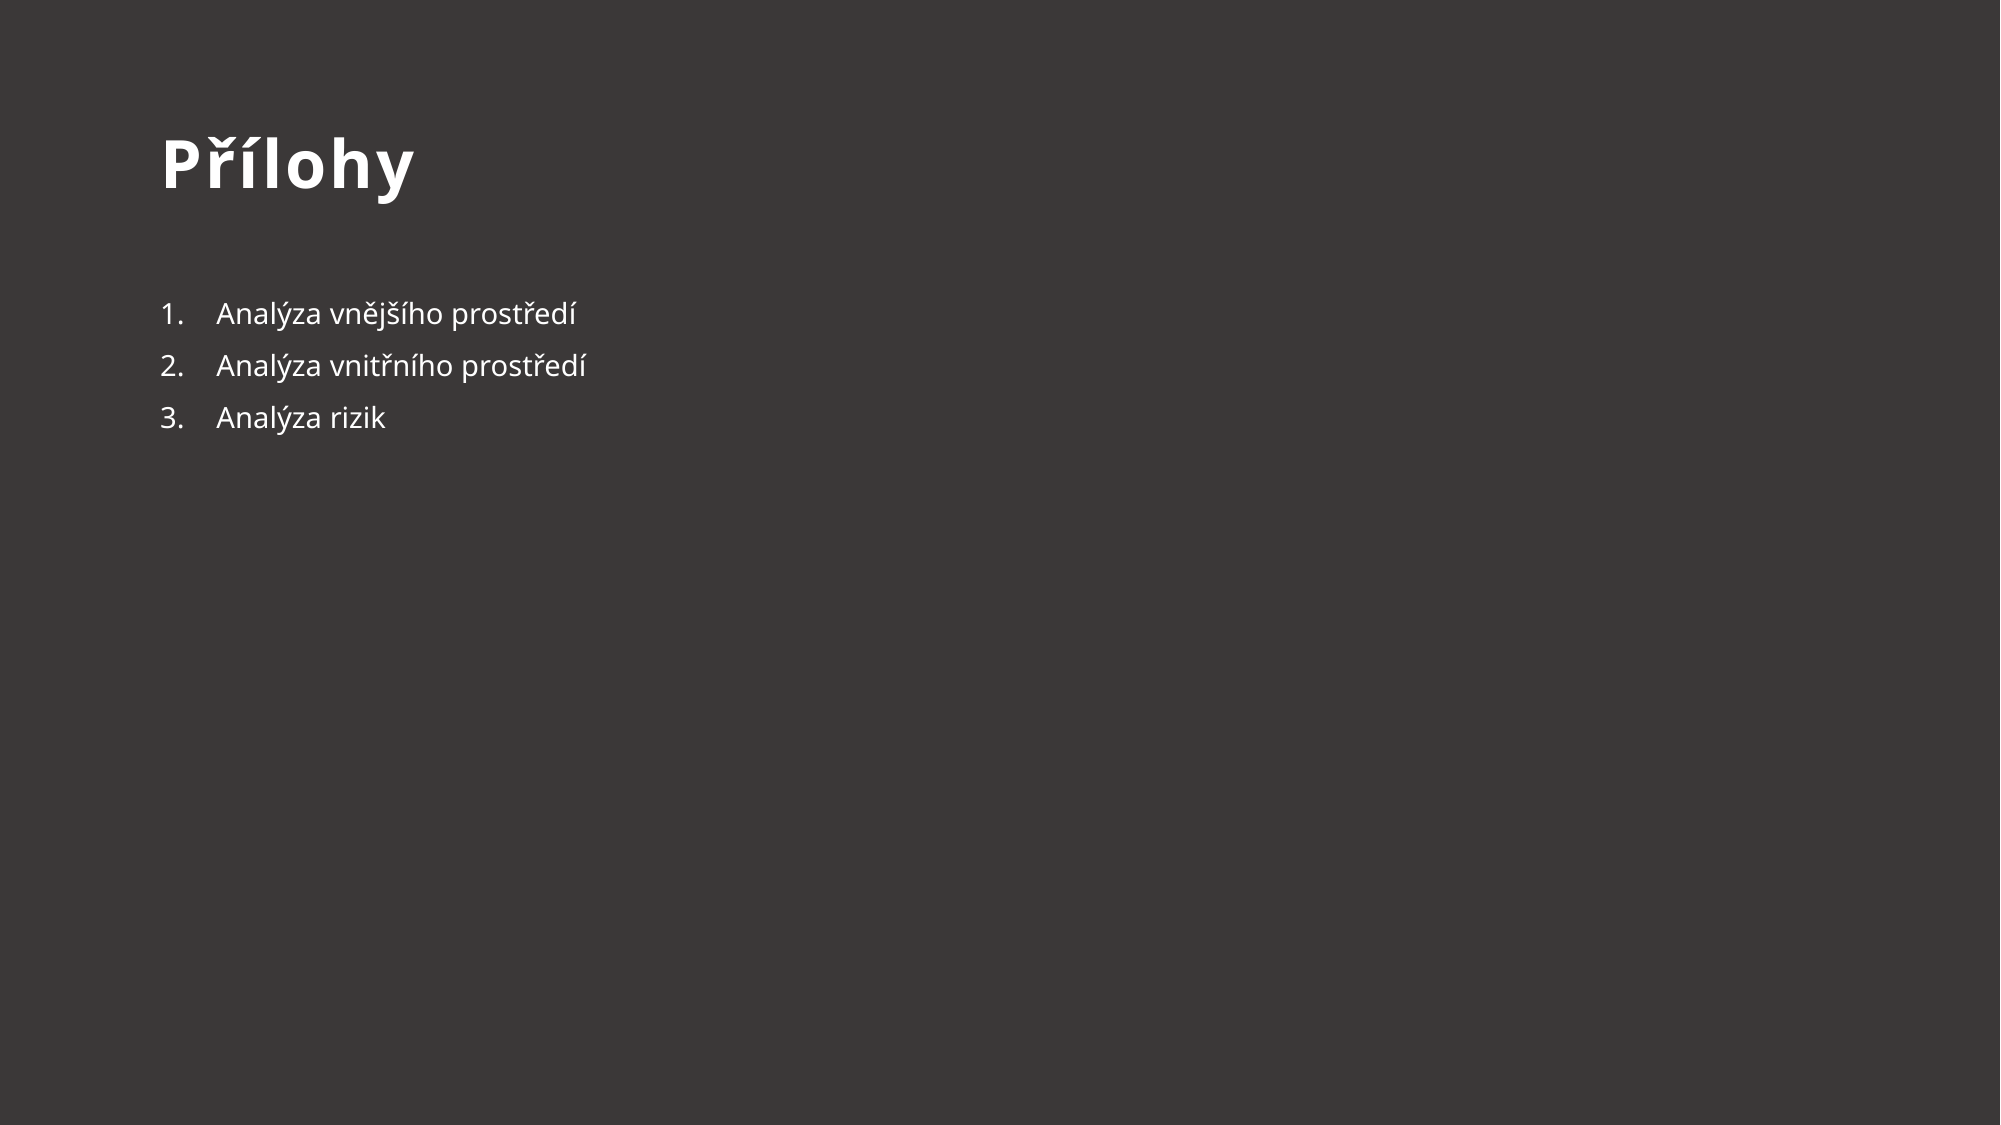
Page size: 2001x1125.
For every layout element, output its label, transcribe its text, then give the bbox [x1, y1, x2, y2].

text_box Analýza vnějšího prostředí Analýza vnitřního prostředí Analýza rizik [145, 270, 974, 443]
text_box Přílohy [145, 114, 1376, 210]
